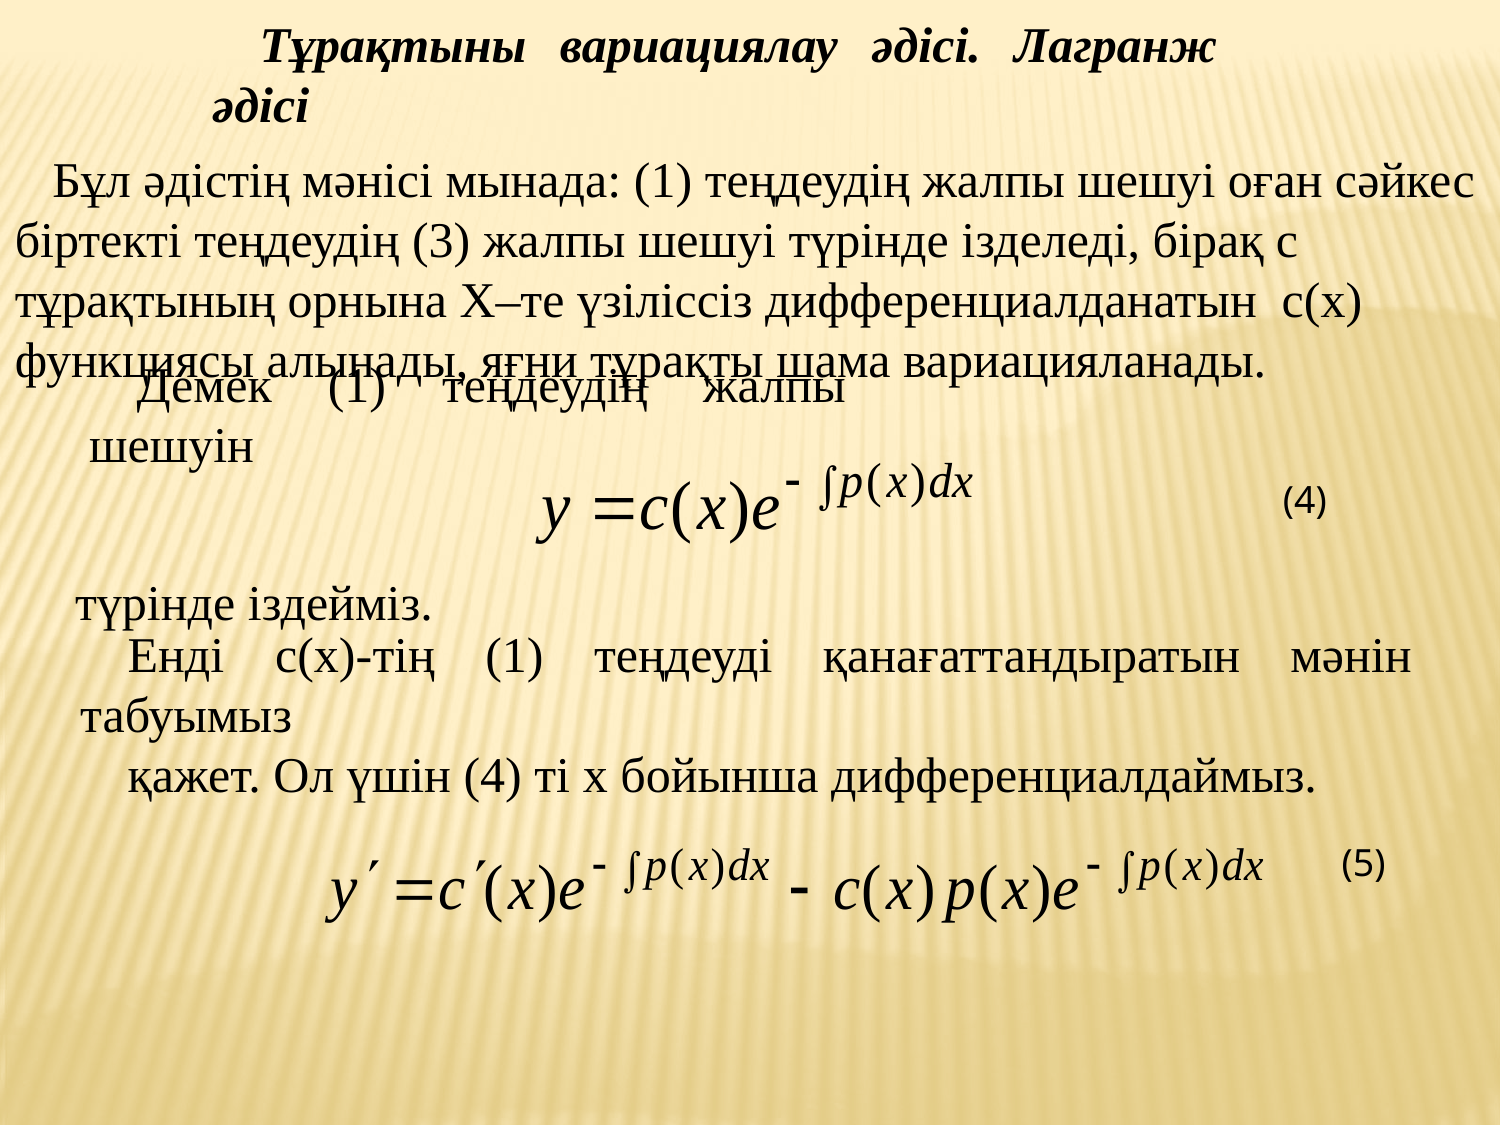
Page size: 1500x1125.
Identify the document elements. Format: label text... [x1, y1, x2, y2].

text_box Енді с(х)-тің (1) теңдеуді қанағаттандыратын мәнін табуымыз қажет. Ол үшін (4) ті х бойынша дифференциалдаймыз. [65, 645, 1428, 841]
text_box Бұл әдістің мәнісі мынада: (1) теңдеудің жалпы шешуі оған сәйкес біртекті теңдеудің (3) жалпы шешуі түрінде ізделеді, бірақ с тұрақтының орнына Х–те үзіліссіз дифференциалданатын с(х) функциясы алынады, яғни тұрақты шама вариацияланады. [0, 140, 1500, 456]
text_box Тұрақтыны вариациялау әдісі. Лагранж әдісі [197, 35, 1233, 111]
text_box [316, 831, 1273, 938]
text_box түрінде іздейміз. [60, 562, 461, 638]
text_box (5) [1326, 831, 1401, 892]
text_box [527, 444, 985, 559]
text_box (4) [1268, 468, 1342, 529]
text_box Демек (1) теңдеудің жалпы шешуін [74, 375, 861, 451]
